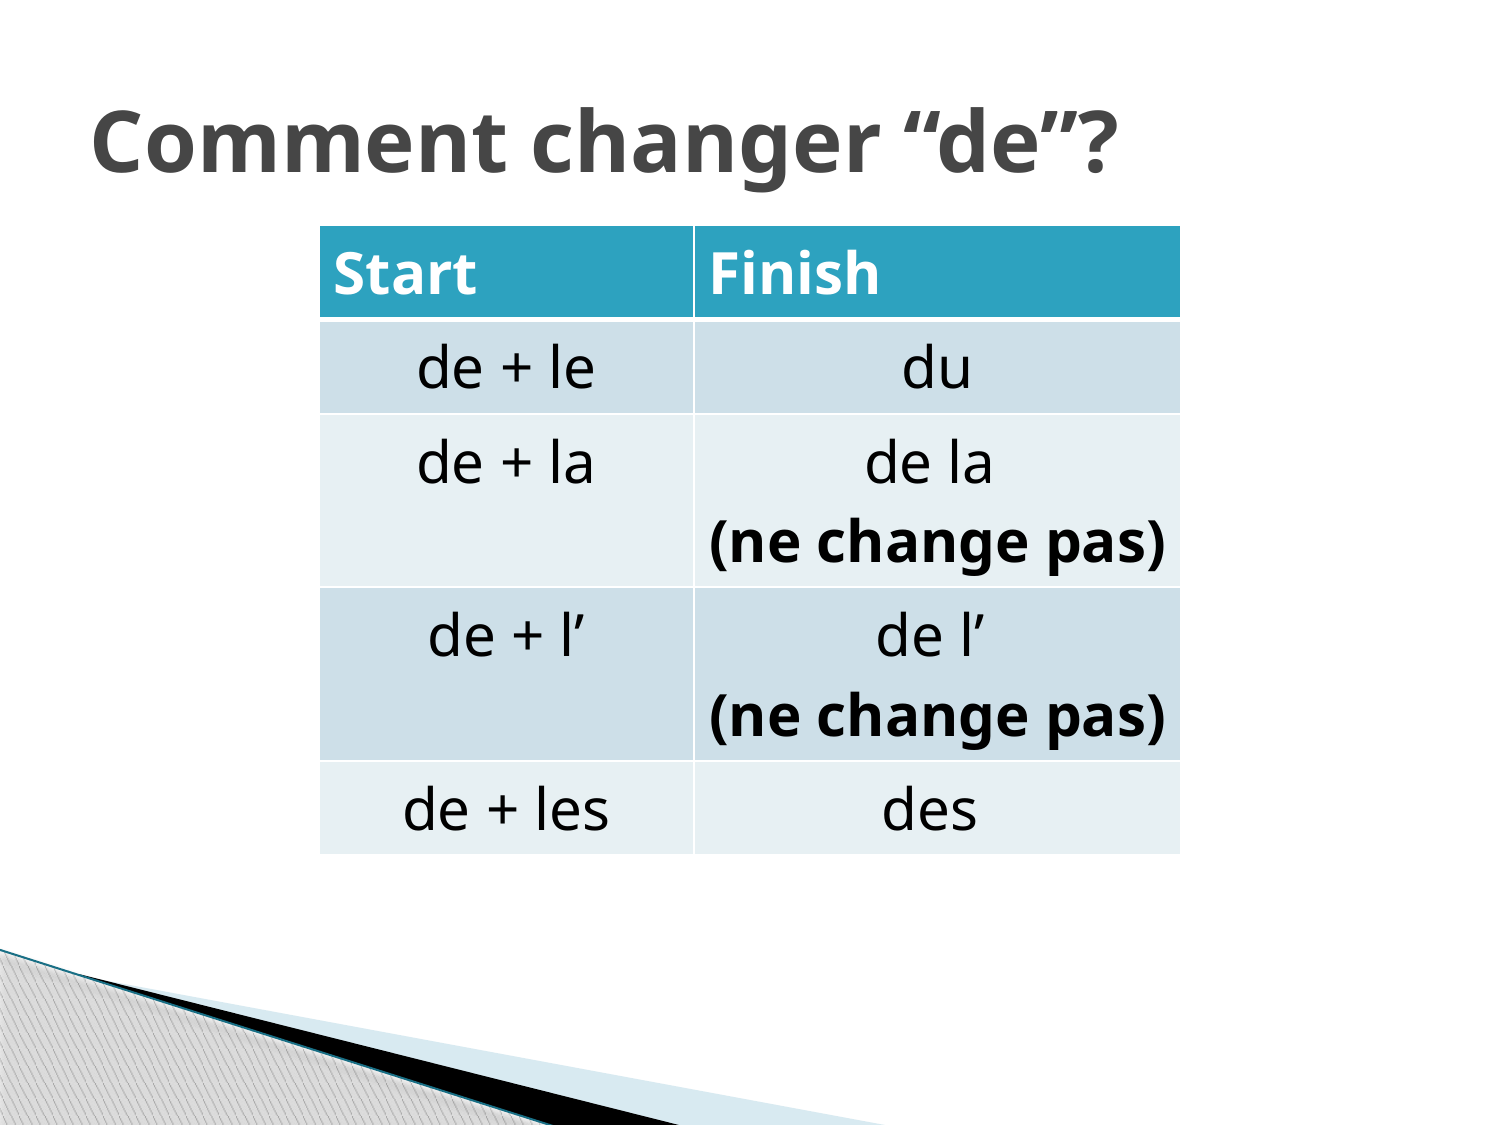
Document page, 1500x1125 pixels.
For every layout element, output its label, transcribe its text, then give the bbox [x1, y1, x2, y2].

table_cell de l’ (ne change pas) [695, 588, 1180, 760]
table_cell de la (ne change pas) [695, 415, 1180, 586]
table_cell des [695, 762, 1180, 854]
table_header Finish [695, 233, 1180, 317]
title Comment changer “de”? [75, 45, 1425, 233]
table_cell du [695, 322, 1180, 413]
table_cell de + les [320, 762, 693, 854]
table_header Start [320, 233, 693, 317]
table_cell de + le [320, 322, 693, 413]
table_cell de + la [320, 415, 693, 586]
table_cell de + l’ [320, 588, 693, 760]
